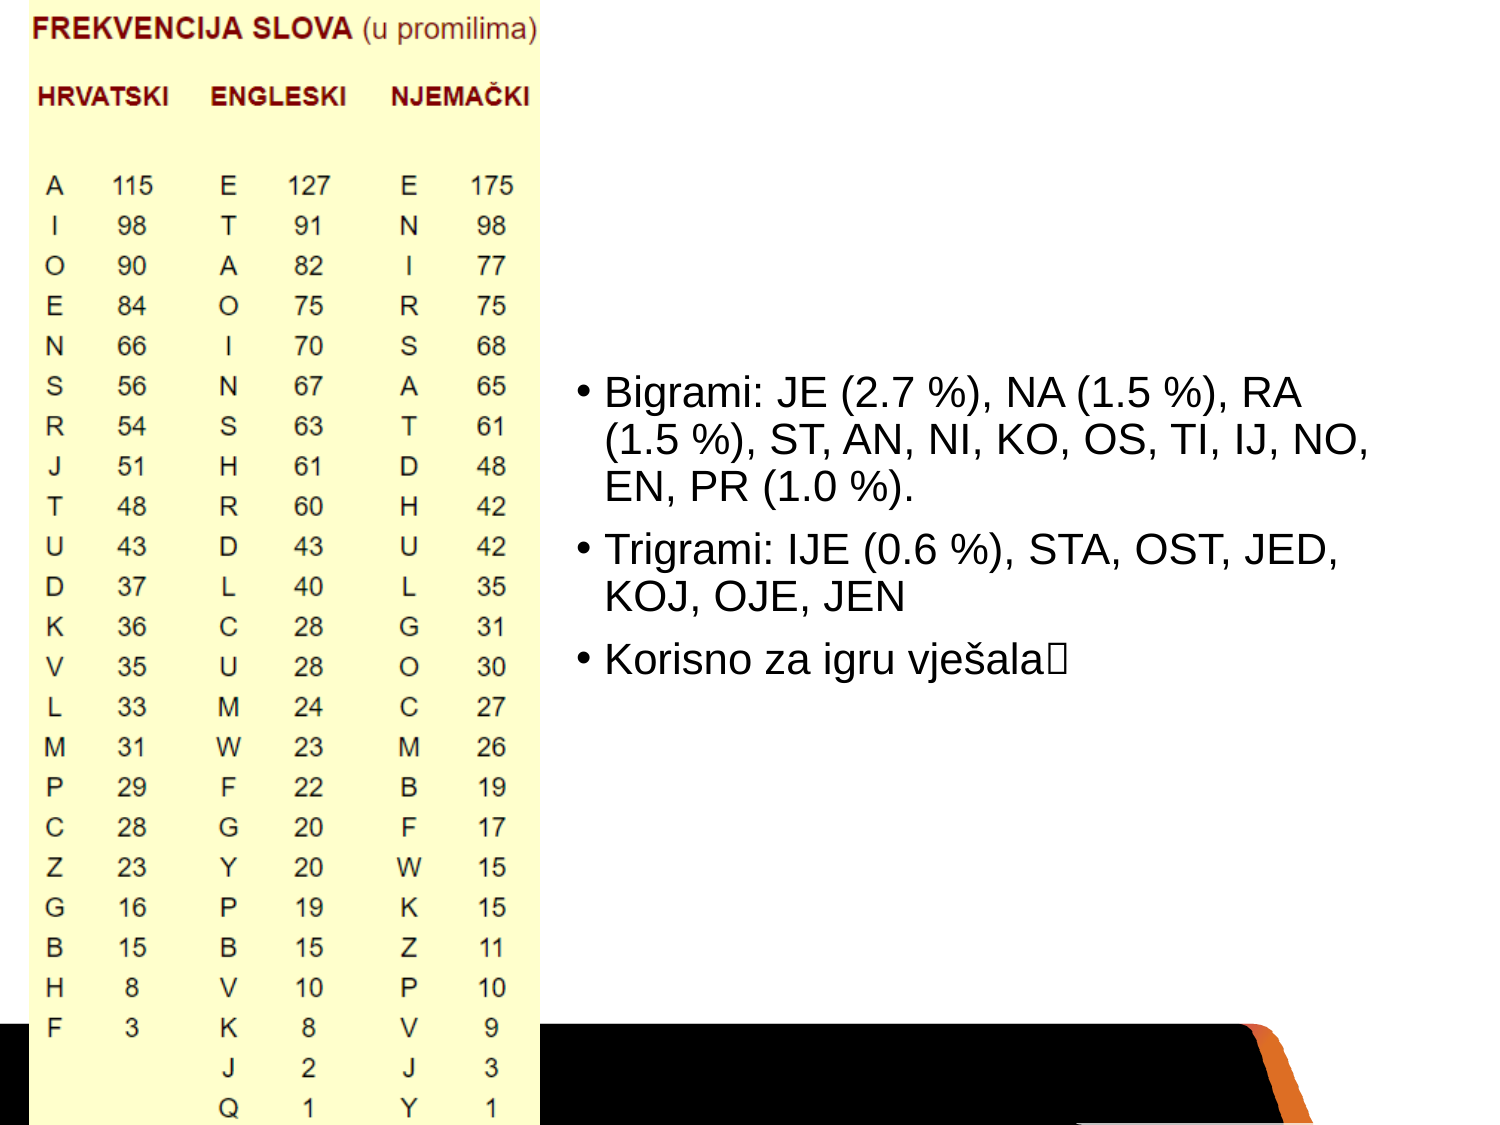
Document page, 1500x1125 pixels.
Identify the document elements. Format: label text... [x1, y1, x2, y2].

picture [0, 0, 1468, 1125]
list Bigrami: JE (2.7 %), NA (1.5 %), RA (1.5 %), ST, AN, NI, KO, OS, TI, IJ, NO, EN, PR (1.0 %). Trigrami: IJE (0.6 %), STA, OST, JED, KOJ, OJE, JEN Korisno za igru vješala [561, 361, 1397, 1014]
